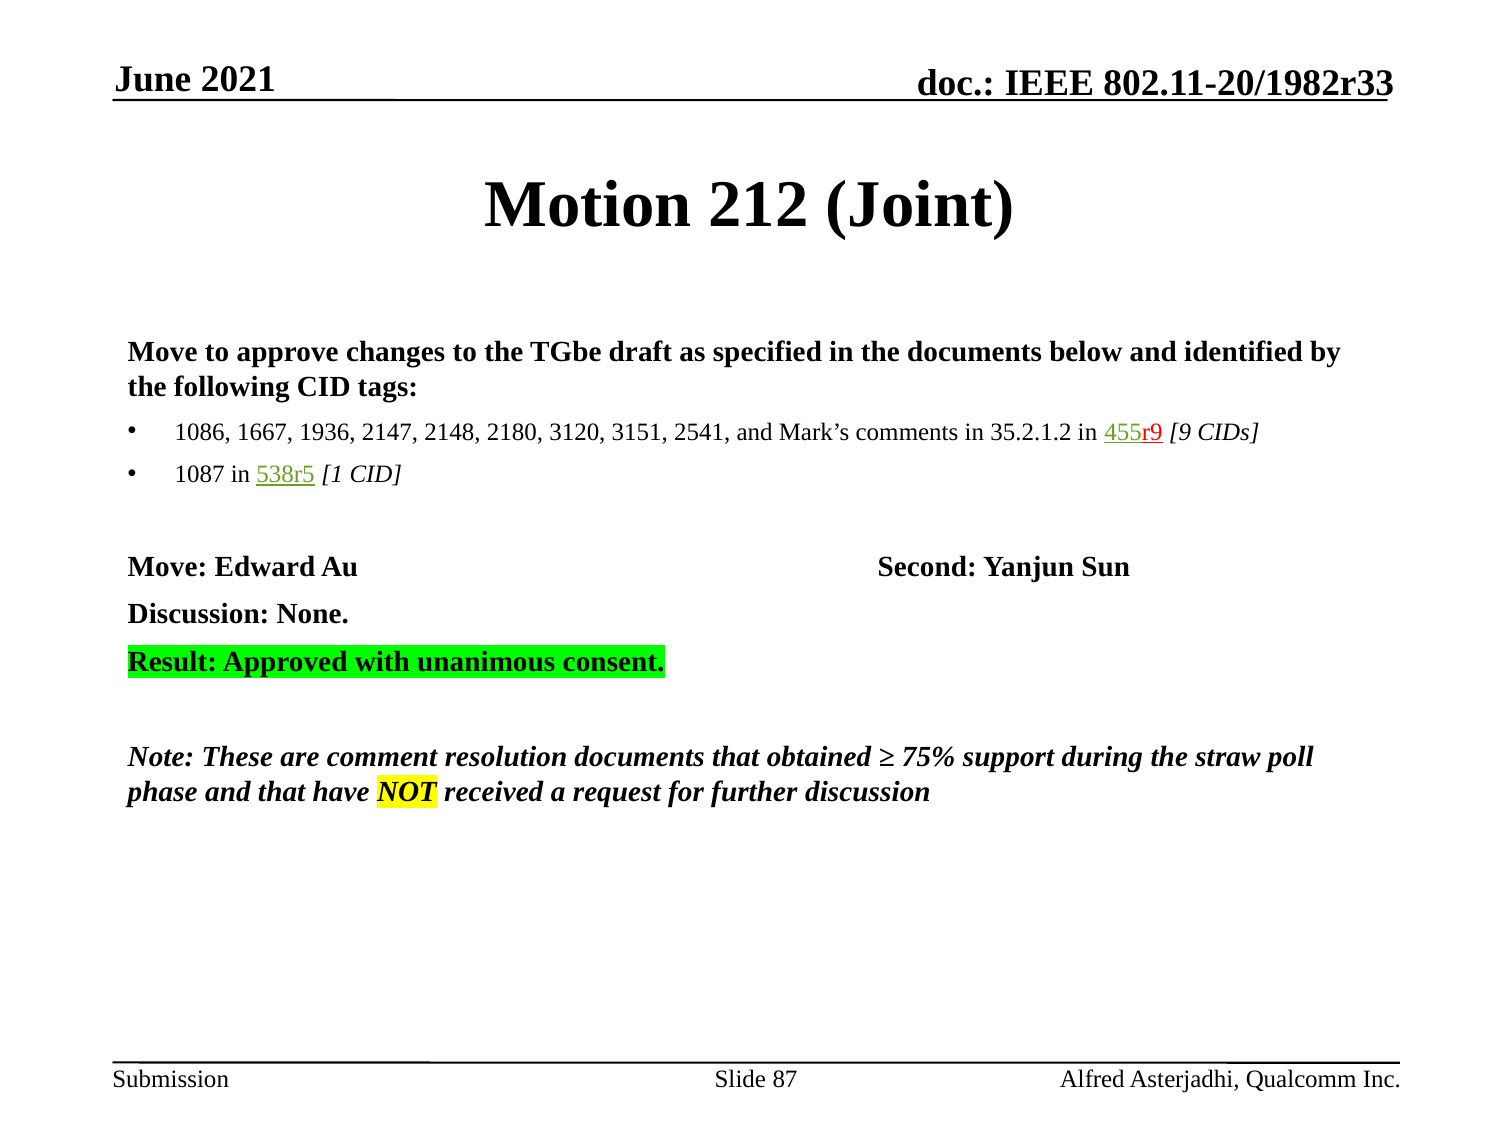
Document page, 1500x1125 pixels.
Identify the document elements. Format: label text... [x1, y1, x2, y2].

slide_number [114, 54, 423, 100]
list Move to approve changes to the TGbe draft as specified in the documents below and identified by the following CID tags: 1086, 1667, 1936, 2147, 2148, 2180, 3120, 3151, 2541, and Mark’s comments in 35.2.1.2 in 455r9 [9 CIDs] 1087 in 538r5 [1 CID] Move: Edward Au Second: Yanjun Sun Discussion: None. Result: Approved with unanimous consent. Note: These are comment resolution documents that obtained ≥ 75% support during the straw poll phase and that have NOT received a request for further discussion [112, 324, 1388, 1063]
slide_number Slide 87 [712, 1061, 800, 1123]
title Motion 212 (Joint) [112, 112, 1388, 288]
footer Alfred Asterjadhi, Qualcomm Inc. [878, 1061, 1402, 1093]
